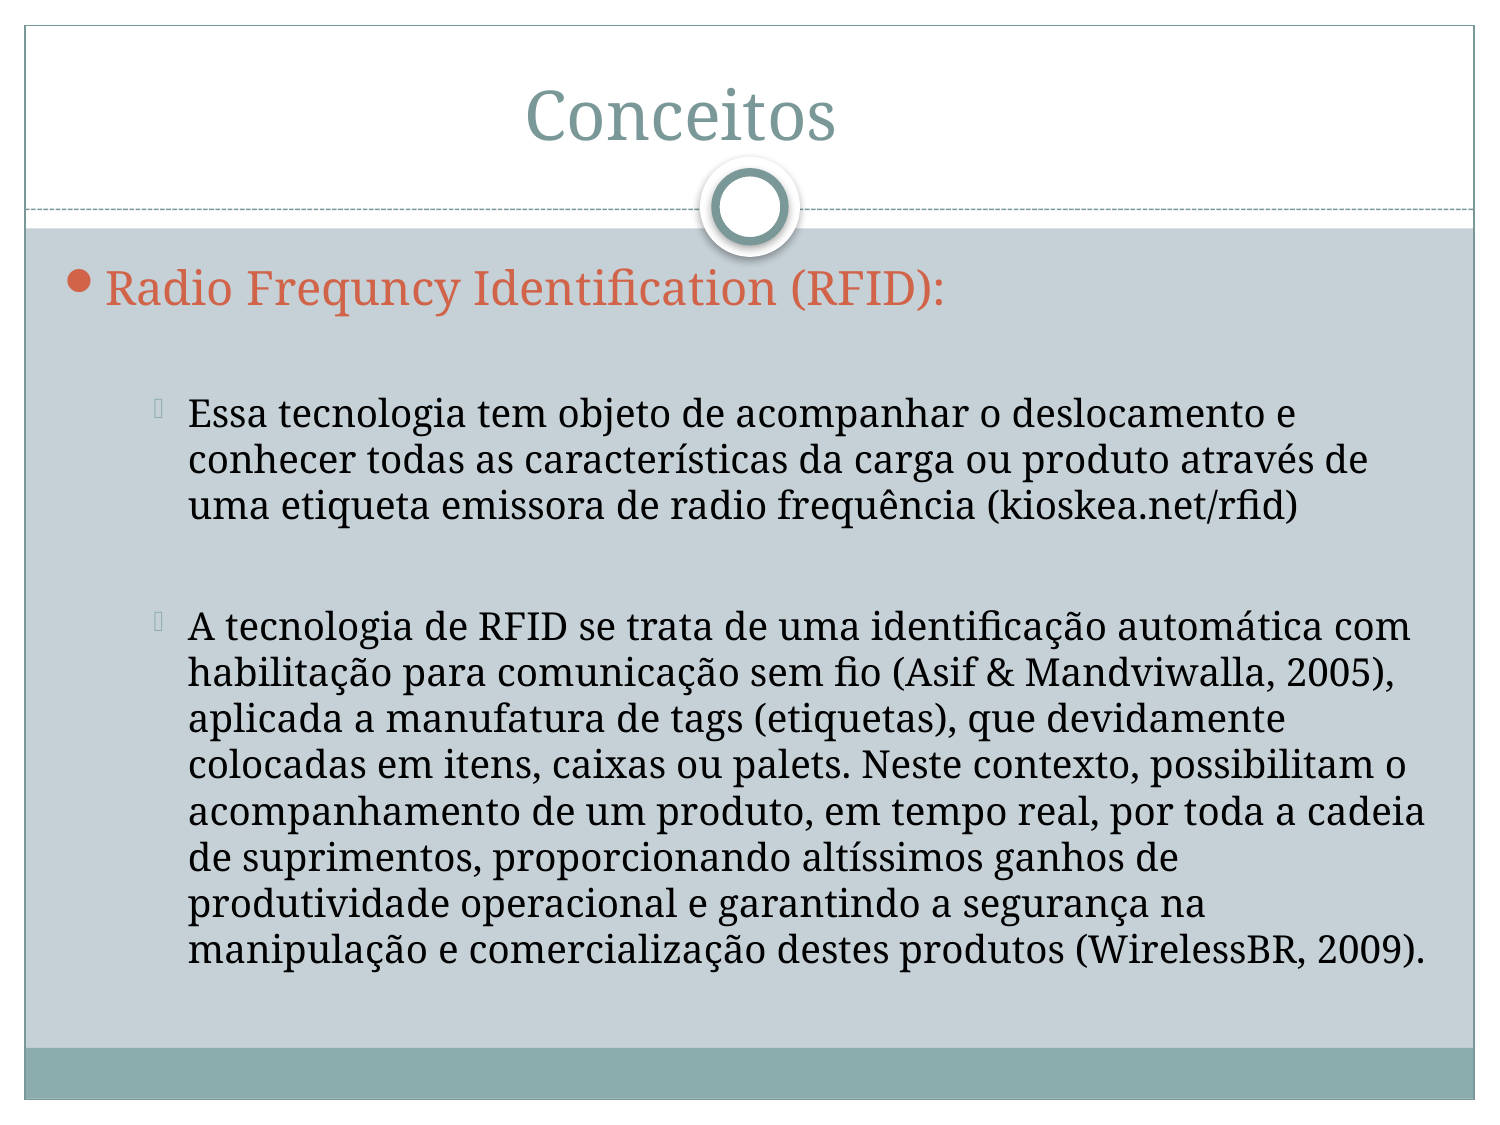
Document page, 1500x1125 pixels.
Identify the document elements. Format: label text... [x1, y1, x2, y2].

list Radio Frequncy Identification (RFID): Essa tecnologia tem objeto de acompanhar o deslocamento e conhecer todas as características da carga ou produto através de uma etiqueta emissora de radio frequência (kioskea.net/rfid) A tecnologia de RFID se trata de uma identificação automática com habilitação para comunicação sem fio (Asif & Mandviwalla, 2005), aplicada a manufatura de tags (etiquetas), que devidamente colocadas em itens, caixas ou palets. Neste contexto, possibilitam o acompanhamento de um produto, em tempo real, por toda a cadeia de suprimentos, proporcionando altíssimos ganhos de produtividade operacional e garantindo a segurança na manipulação e comercialização destes produtos (WirelessBR, 2009). [49, 250, 1445, 1001]
title Conceitos [49, 37, 1450, 162]
